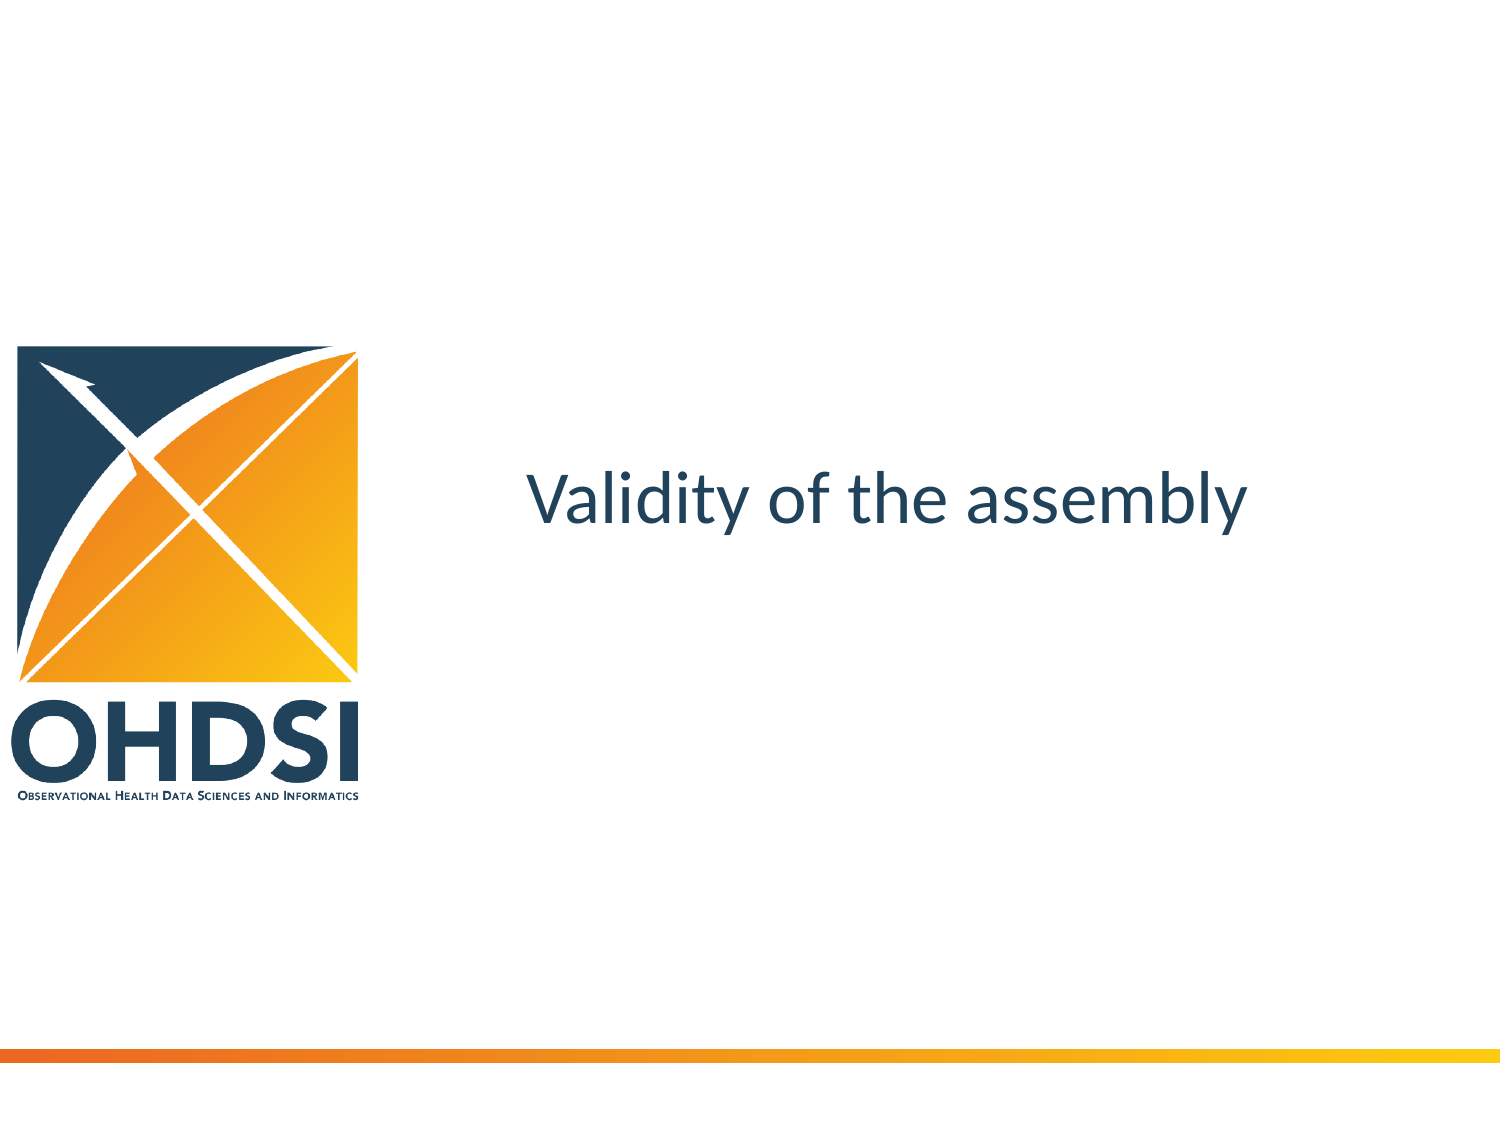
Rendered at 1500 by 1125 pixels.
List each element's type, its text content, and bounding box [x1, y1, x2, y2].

picture [0, 307, 403, 838]
title Validity of the assembly [387, 349, 1388, 638]
